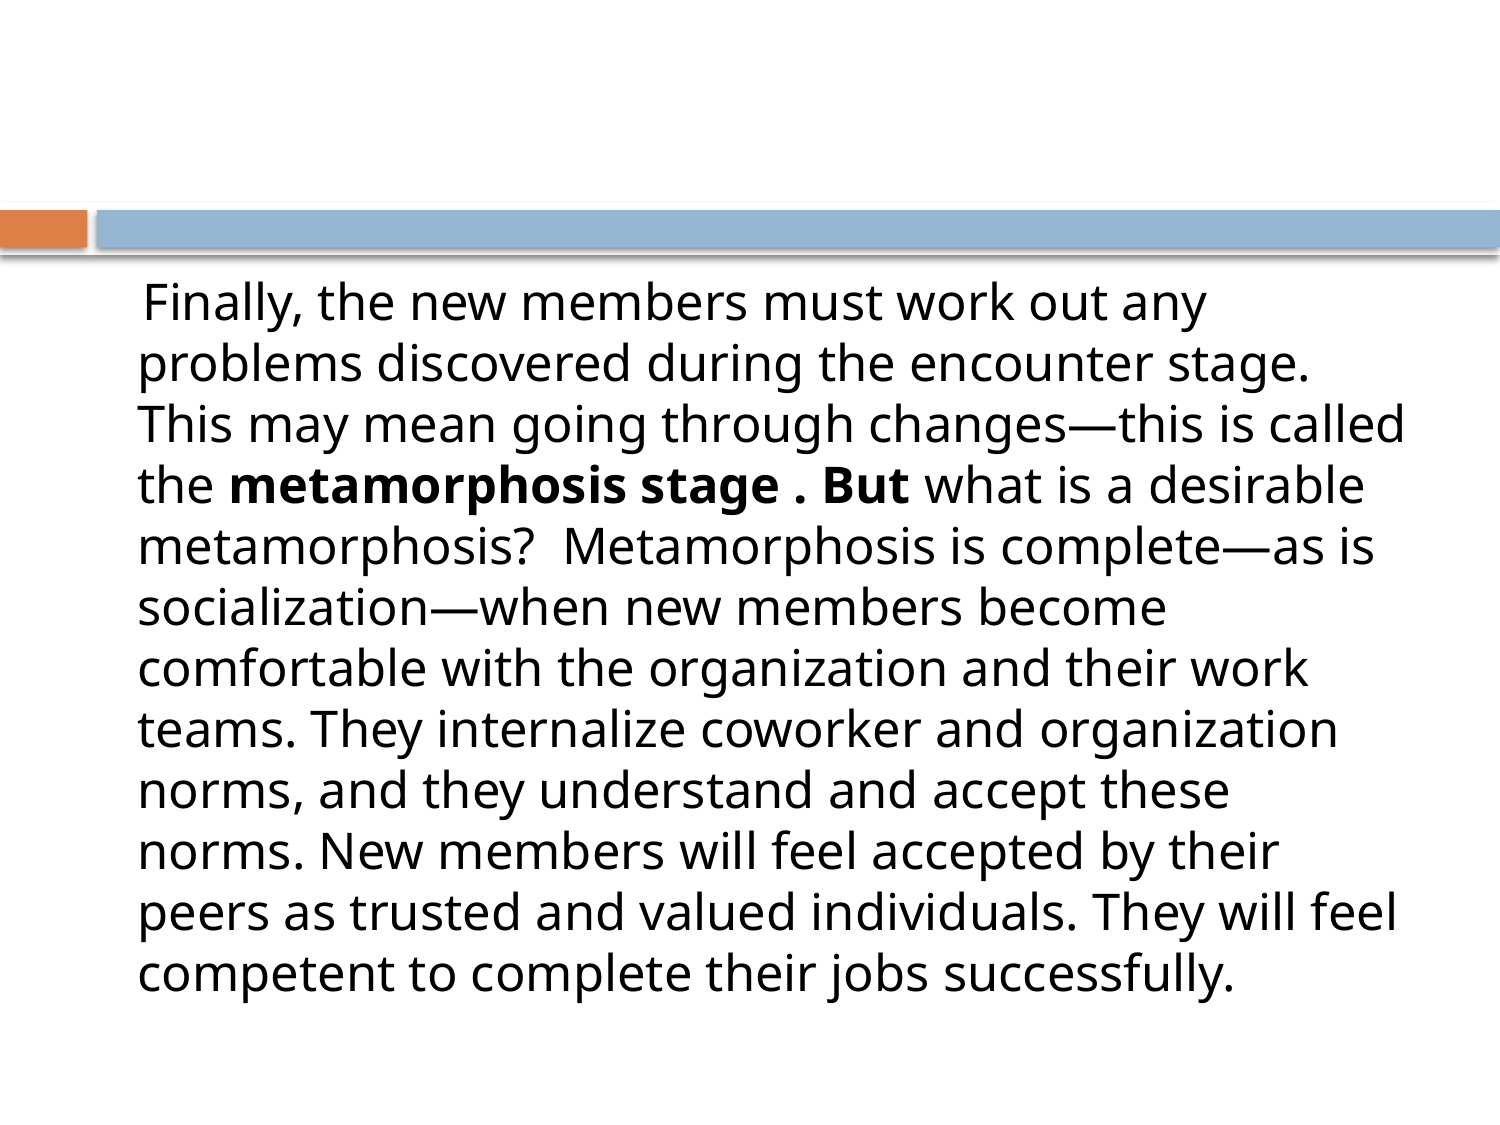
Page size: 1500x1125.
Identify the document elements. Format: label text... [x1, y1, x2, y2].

list Finally, the new members must work out any problems discovered during the encounter stage. This may mean going through changes—this is called the metamorphosis stage . But what is a desirable metamorphosis? Metamorphosis is complete—as is socialization—when new members become comfortable with the organization and their work teams. They internalize coworker and organization norms, and they understand and accept these norms. New members will feel accepted by their peers as trusted and valued individuals. They will feel competent to complete their jobs successfully. [75, 262, 1425, 1063]
